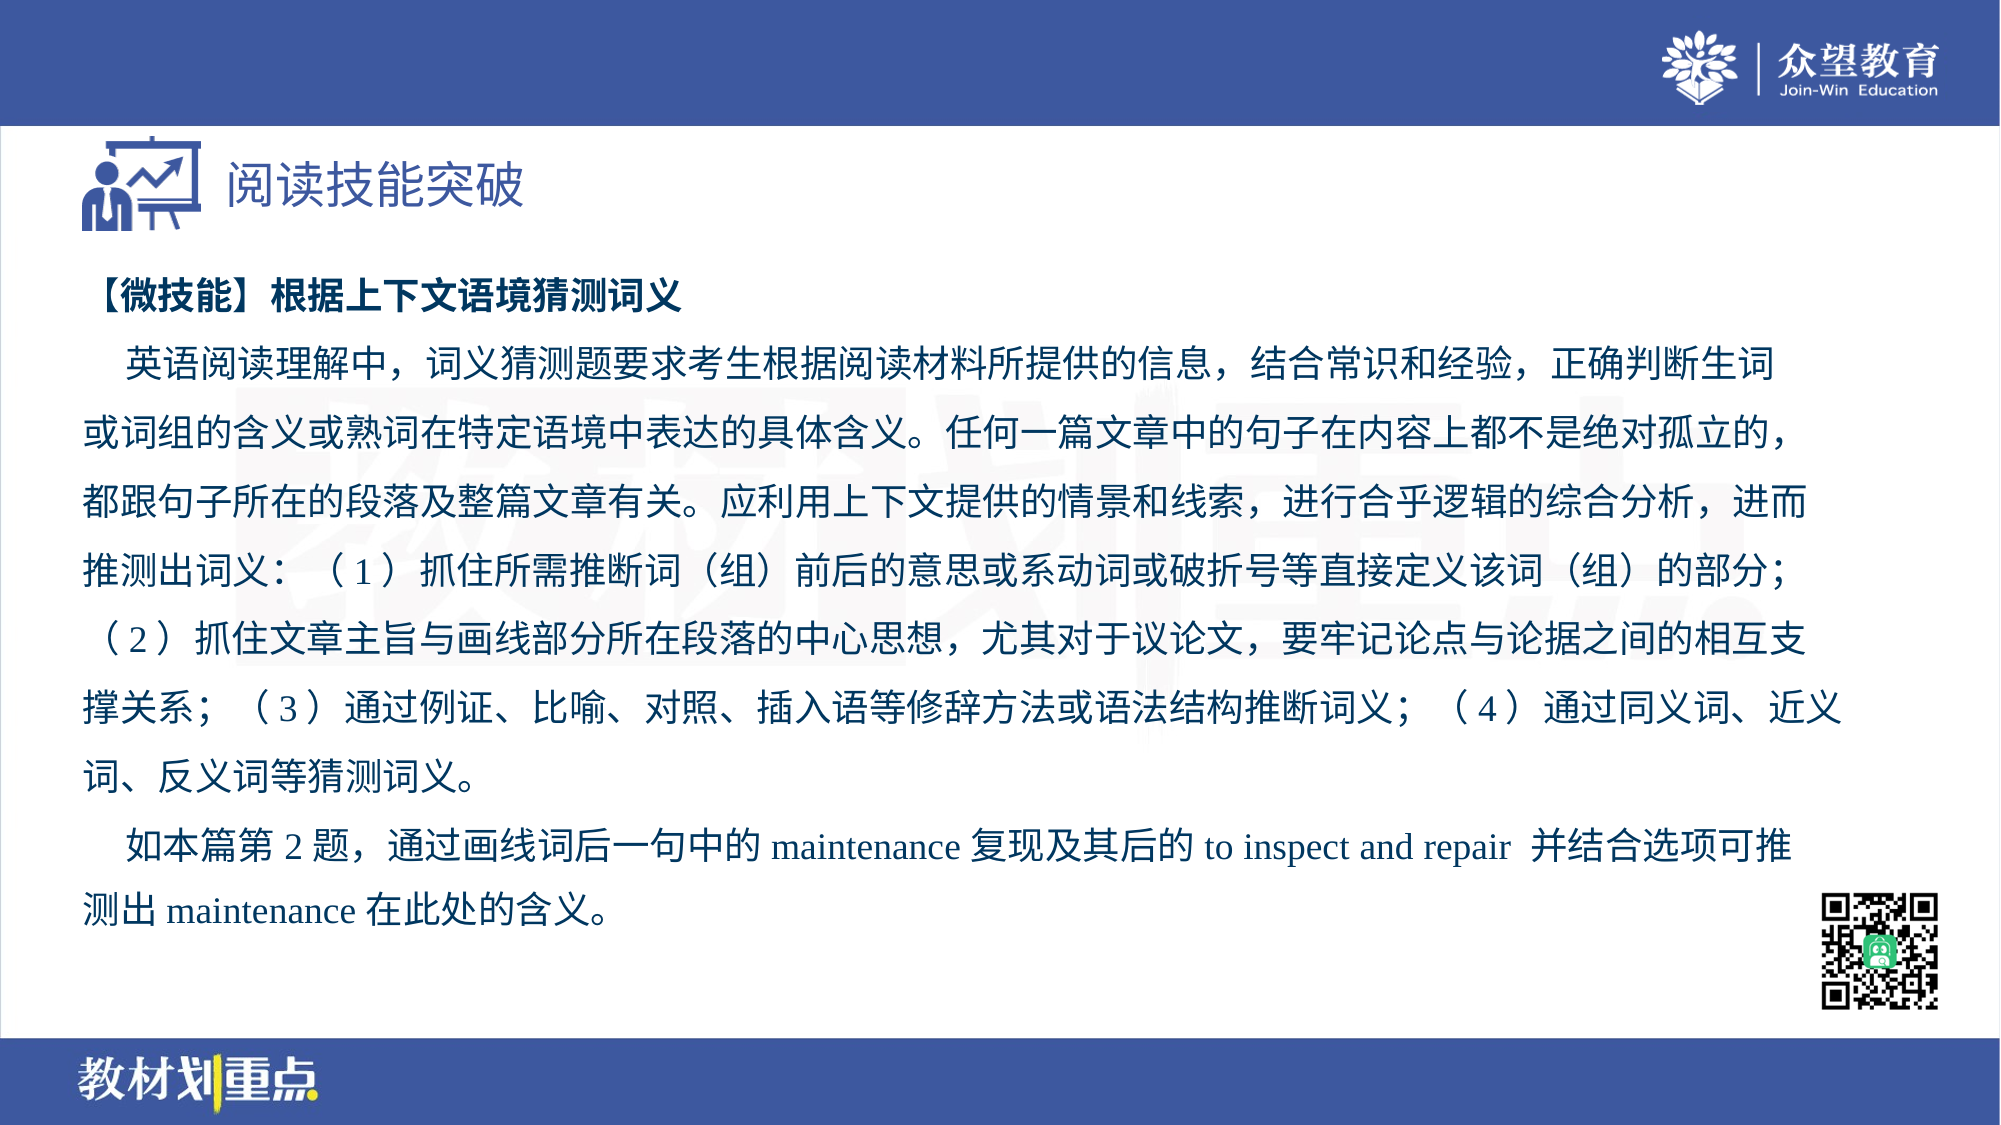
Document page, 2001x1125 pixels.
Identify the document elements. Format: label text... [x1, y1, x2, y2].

picture [0, 0, 2000, 1125]
text_box 【微技能】根据上下文语境猜测词义 英语阅读理解中，词义猜测题要求考生根据阅读材料所提供的信息，结合常识和经验，正确判断生词 或词组的含义或熟词在特定语境中表达的具体含义。任何一篇文章中的句子在内容上都不是绝对孤立的， 都跟句子所在的段落及整篇文章有关。应利用上下文提供的情景和线索，进行合乎逻辑的综合分析，进而 推测出词义：（1）抓住所需推断词（组）前后的意思或系动词或破折号等直接定义该词（组）的部分； （2）抓住文章主旨与画线部分所在段落的中心思想，尤其对于议论文，要牢记论点与论据之间的相互支 撑关系；（3）通过例证、比喻、对照、插入语等修辞方法或语法结构推断词义；（4）通过同义词、近义 词、反义词等猜测词义。 如本篇第2题，通过画线词后一句中的maintenance复现及其后的to inspect and repair 并结合选项可推 测出maintenance在此处的含义。 [82, 248, 1817, 925]
